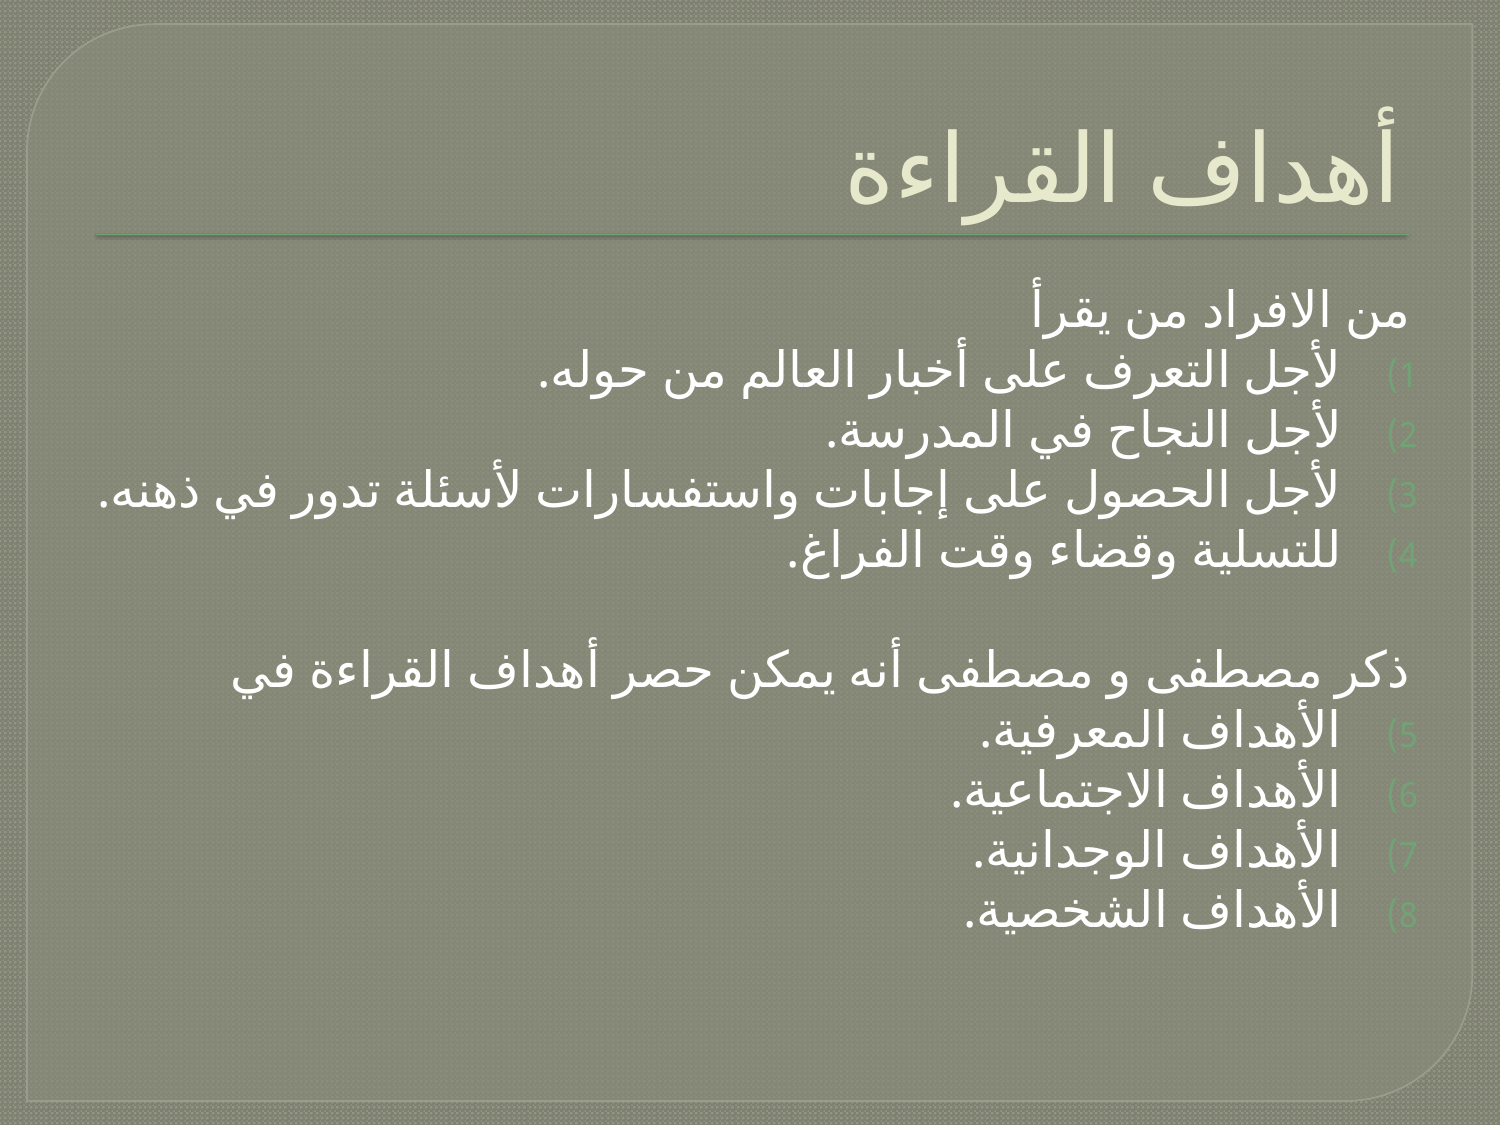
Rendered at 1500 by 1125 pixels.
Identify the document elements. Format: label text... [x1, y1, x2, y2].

list من الافراد من يقرأ لأجل التعرف على أخبار العالم من حوله. لأجل النجاح في المدرسة. لأجل الحصول على إجابات واستفسارات لأسئلة تدور في ذهنه. للتسلية وقضاء وقت الفراغ. ذكر مصطفى و مصطفى أنه يمكن حصر أهداف القراءة في الأهداف المعرفية. الأهداف الاجتماعية. الأهداف الوجدانية. الأهداف الشخصية. [75, 270, 1425, 1013]
title أهداف القراءة [75, 41, 1425, 230]
